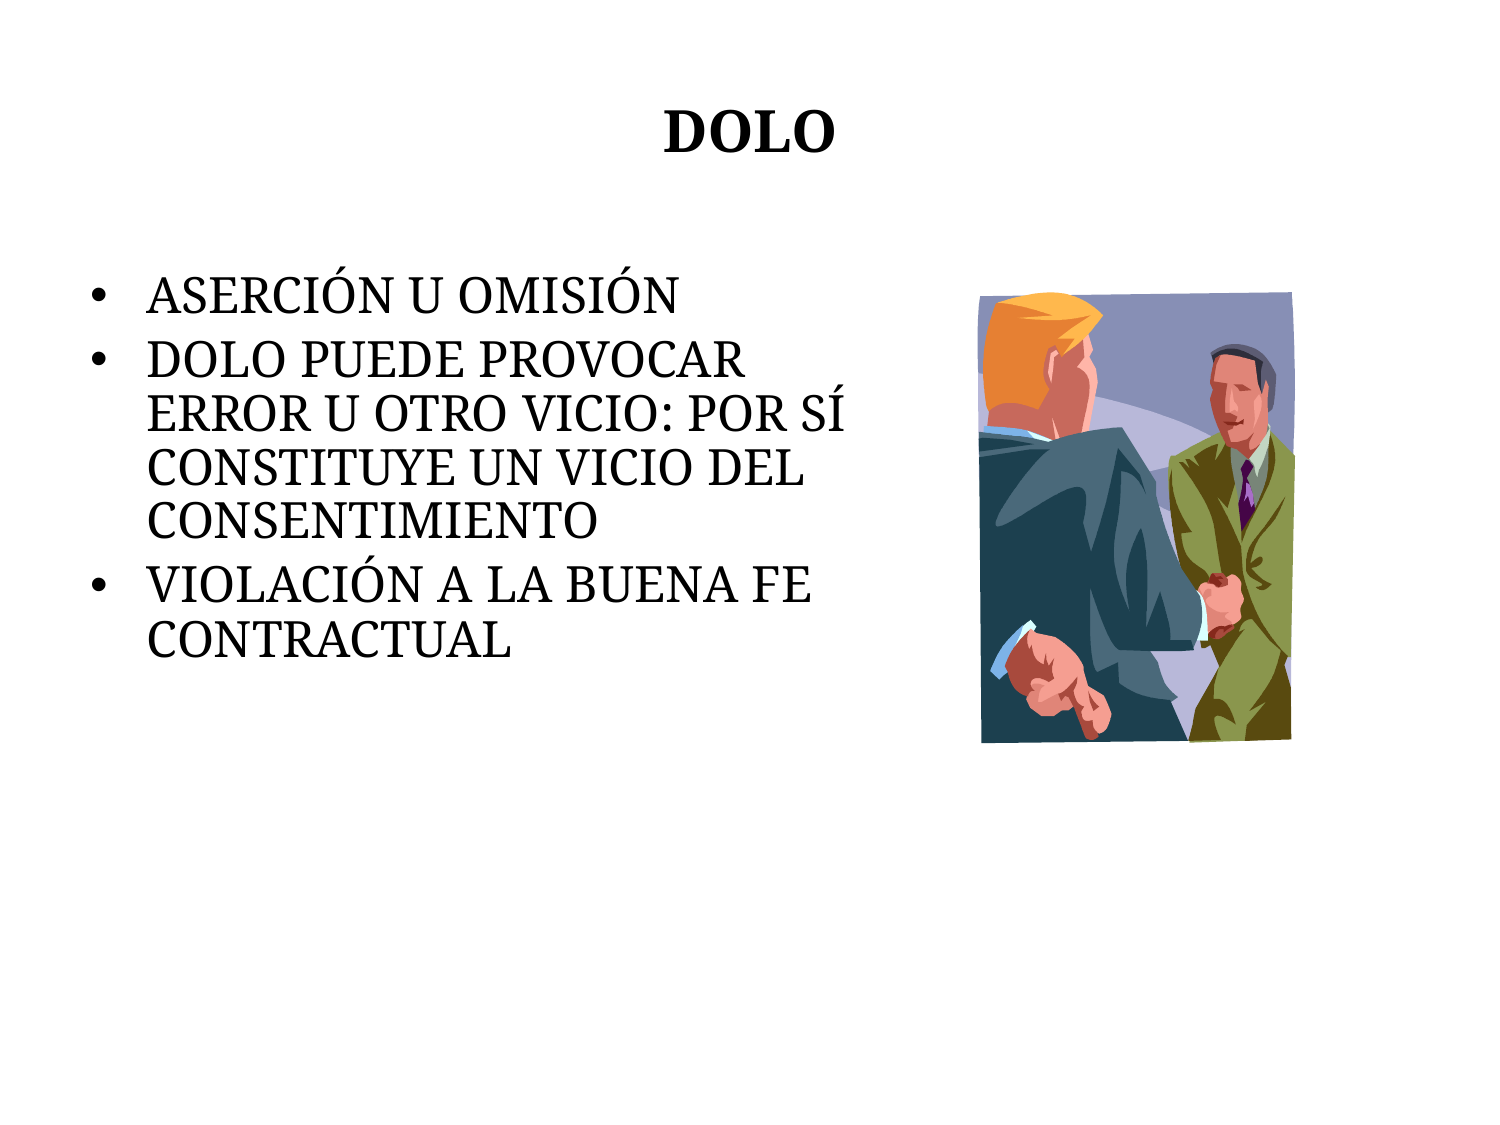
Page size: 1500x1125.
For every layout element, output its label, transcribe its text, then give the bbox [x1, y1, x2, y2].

list ASERCIÓN U OMISIÓN DOLO PUEDE PROVOCAR ERROR U OTRO VICIO: POR SÍ CONSTITUYE UN VICIO DEL CONSENTIMIENTO VIOLACIÓN A LA BUENA FE CONTRACTUAL [75, 262, 863, 1005]
picture [976, 287, 1301, 749]
title DOLO [75, 45, 1425, 213]
